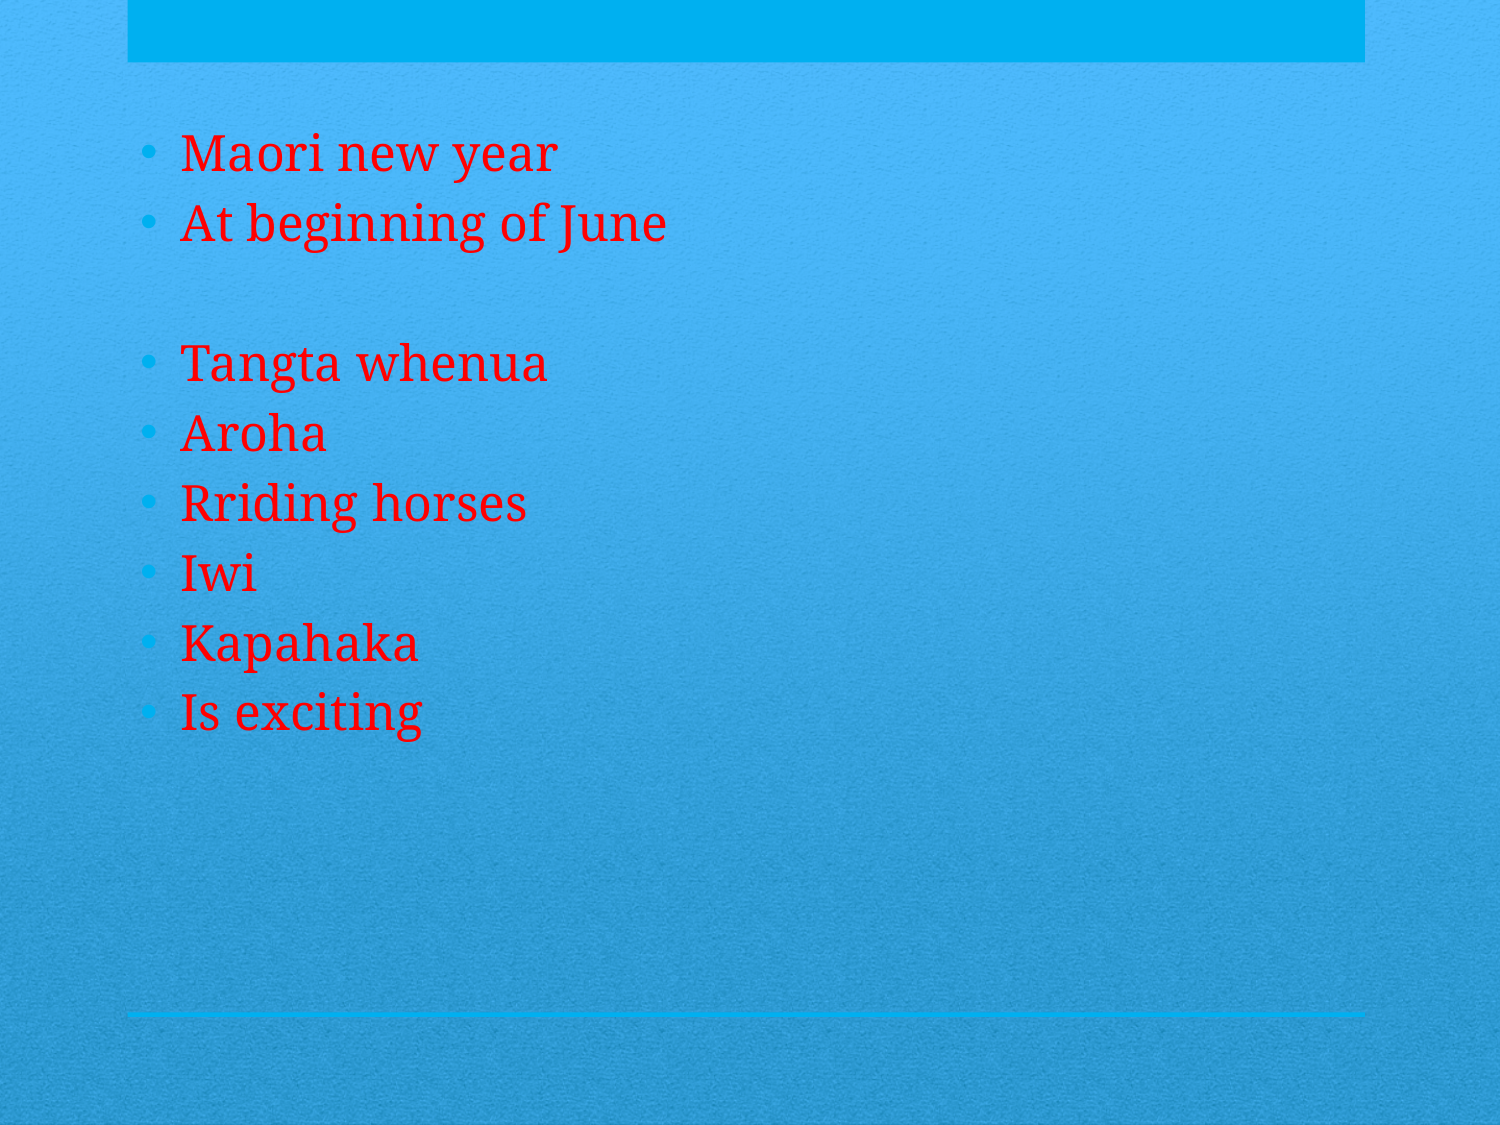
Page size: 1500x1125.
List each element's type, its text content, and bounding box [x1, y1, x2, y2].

list Maori new year At beginning of June Tangta whenua Aroha Rriding horses Iwi Kapahaka Is exciting [125, 112, 1363, 750]
